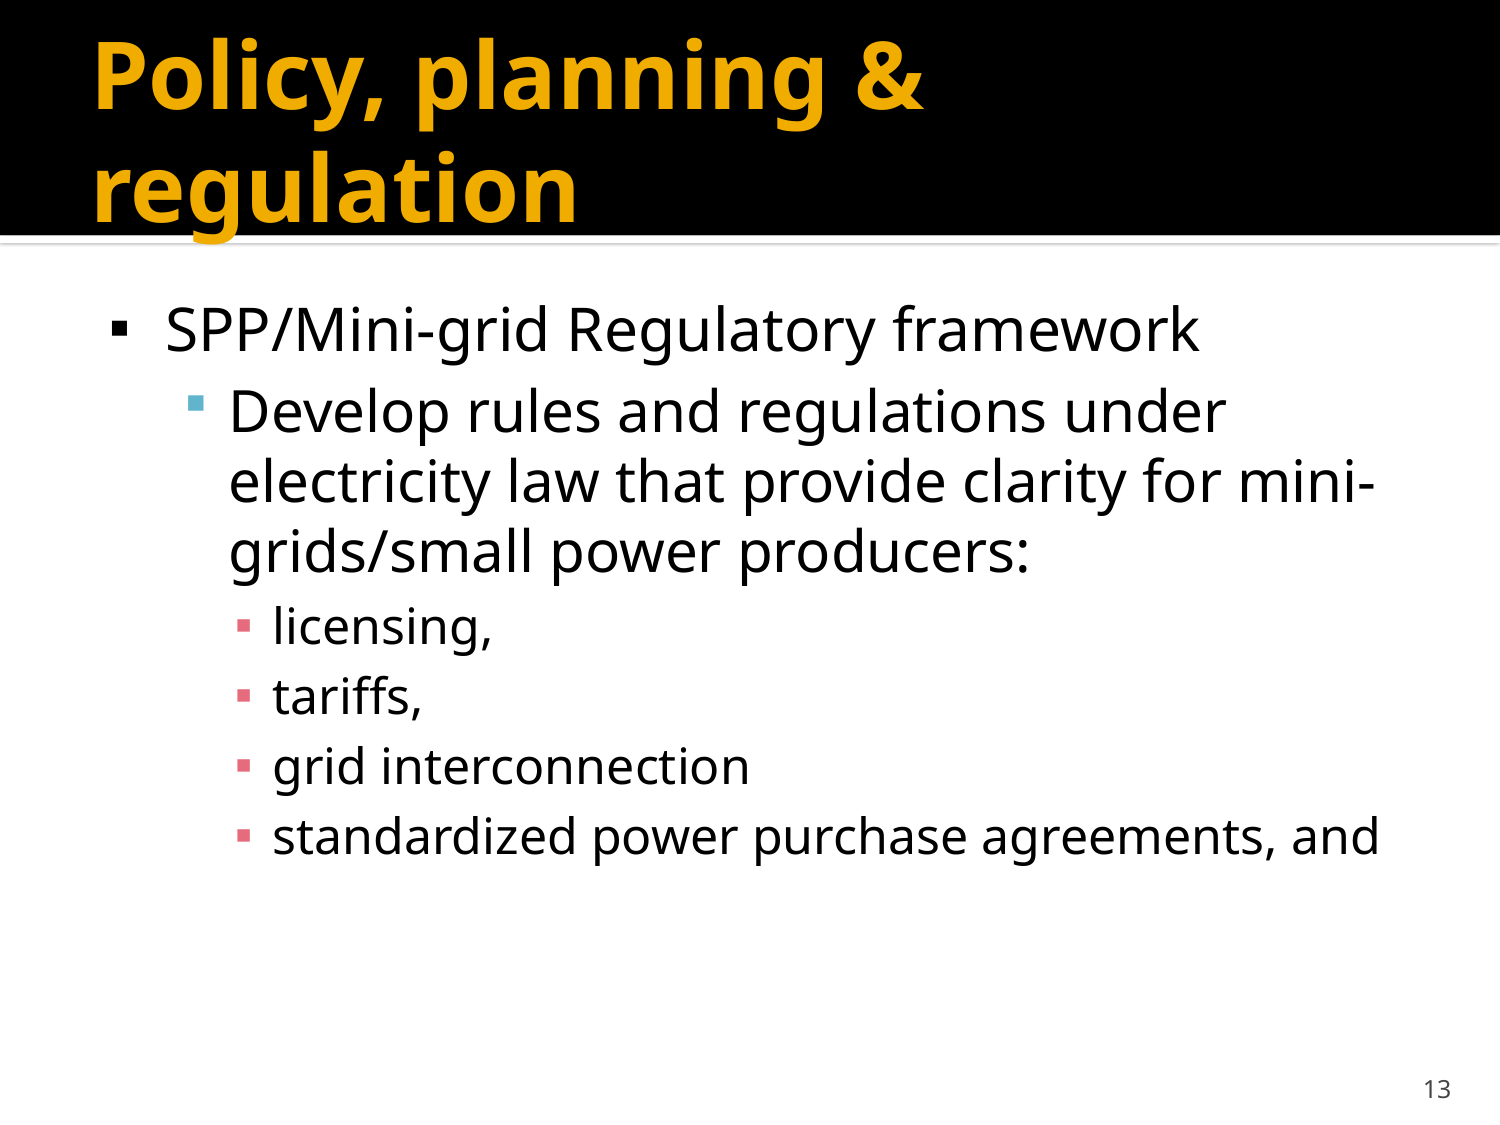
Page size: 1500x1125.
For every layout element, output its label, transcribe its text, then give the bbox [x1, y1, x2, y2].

title Policy, planning & regulation [75, 25, 1425, 231]
slide_number 13 [1345, 1062, 1467, 1108]
list SPP/Mini-grid Regulatory framework Develop rules and regulations under electricity law that provide clarity for mini-grids/small power producers: licensing, tariffs, grid interconnection standardized power purchase agreements, and [99, 275, 1400, 1018]
